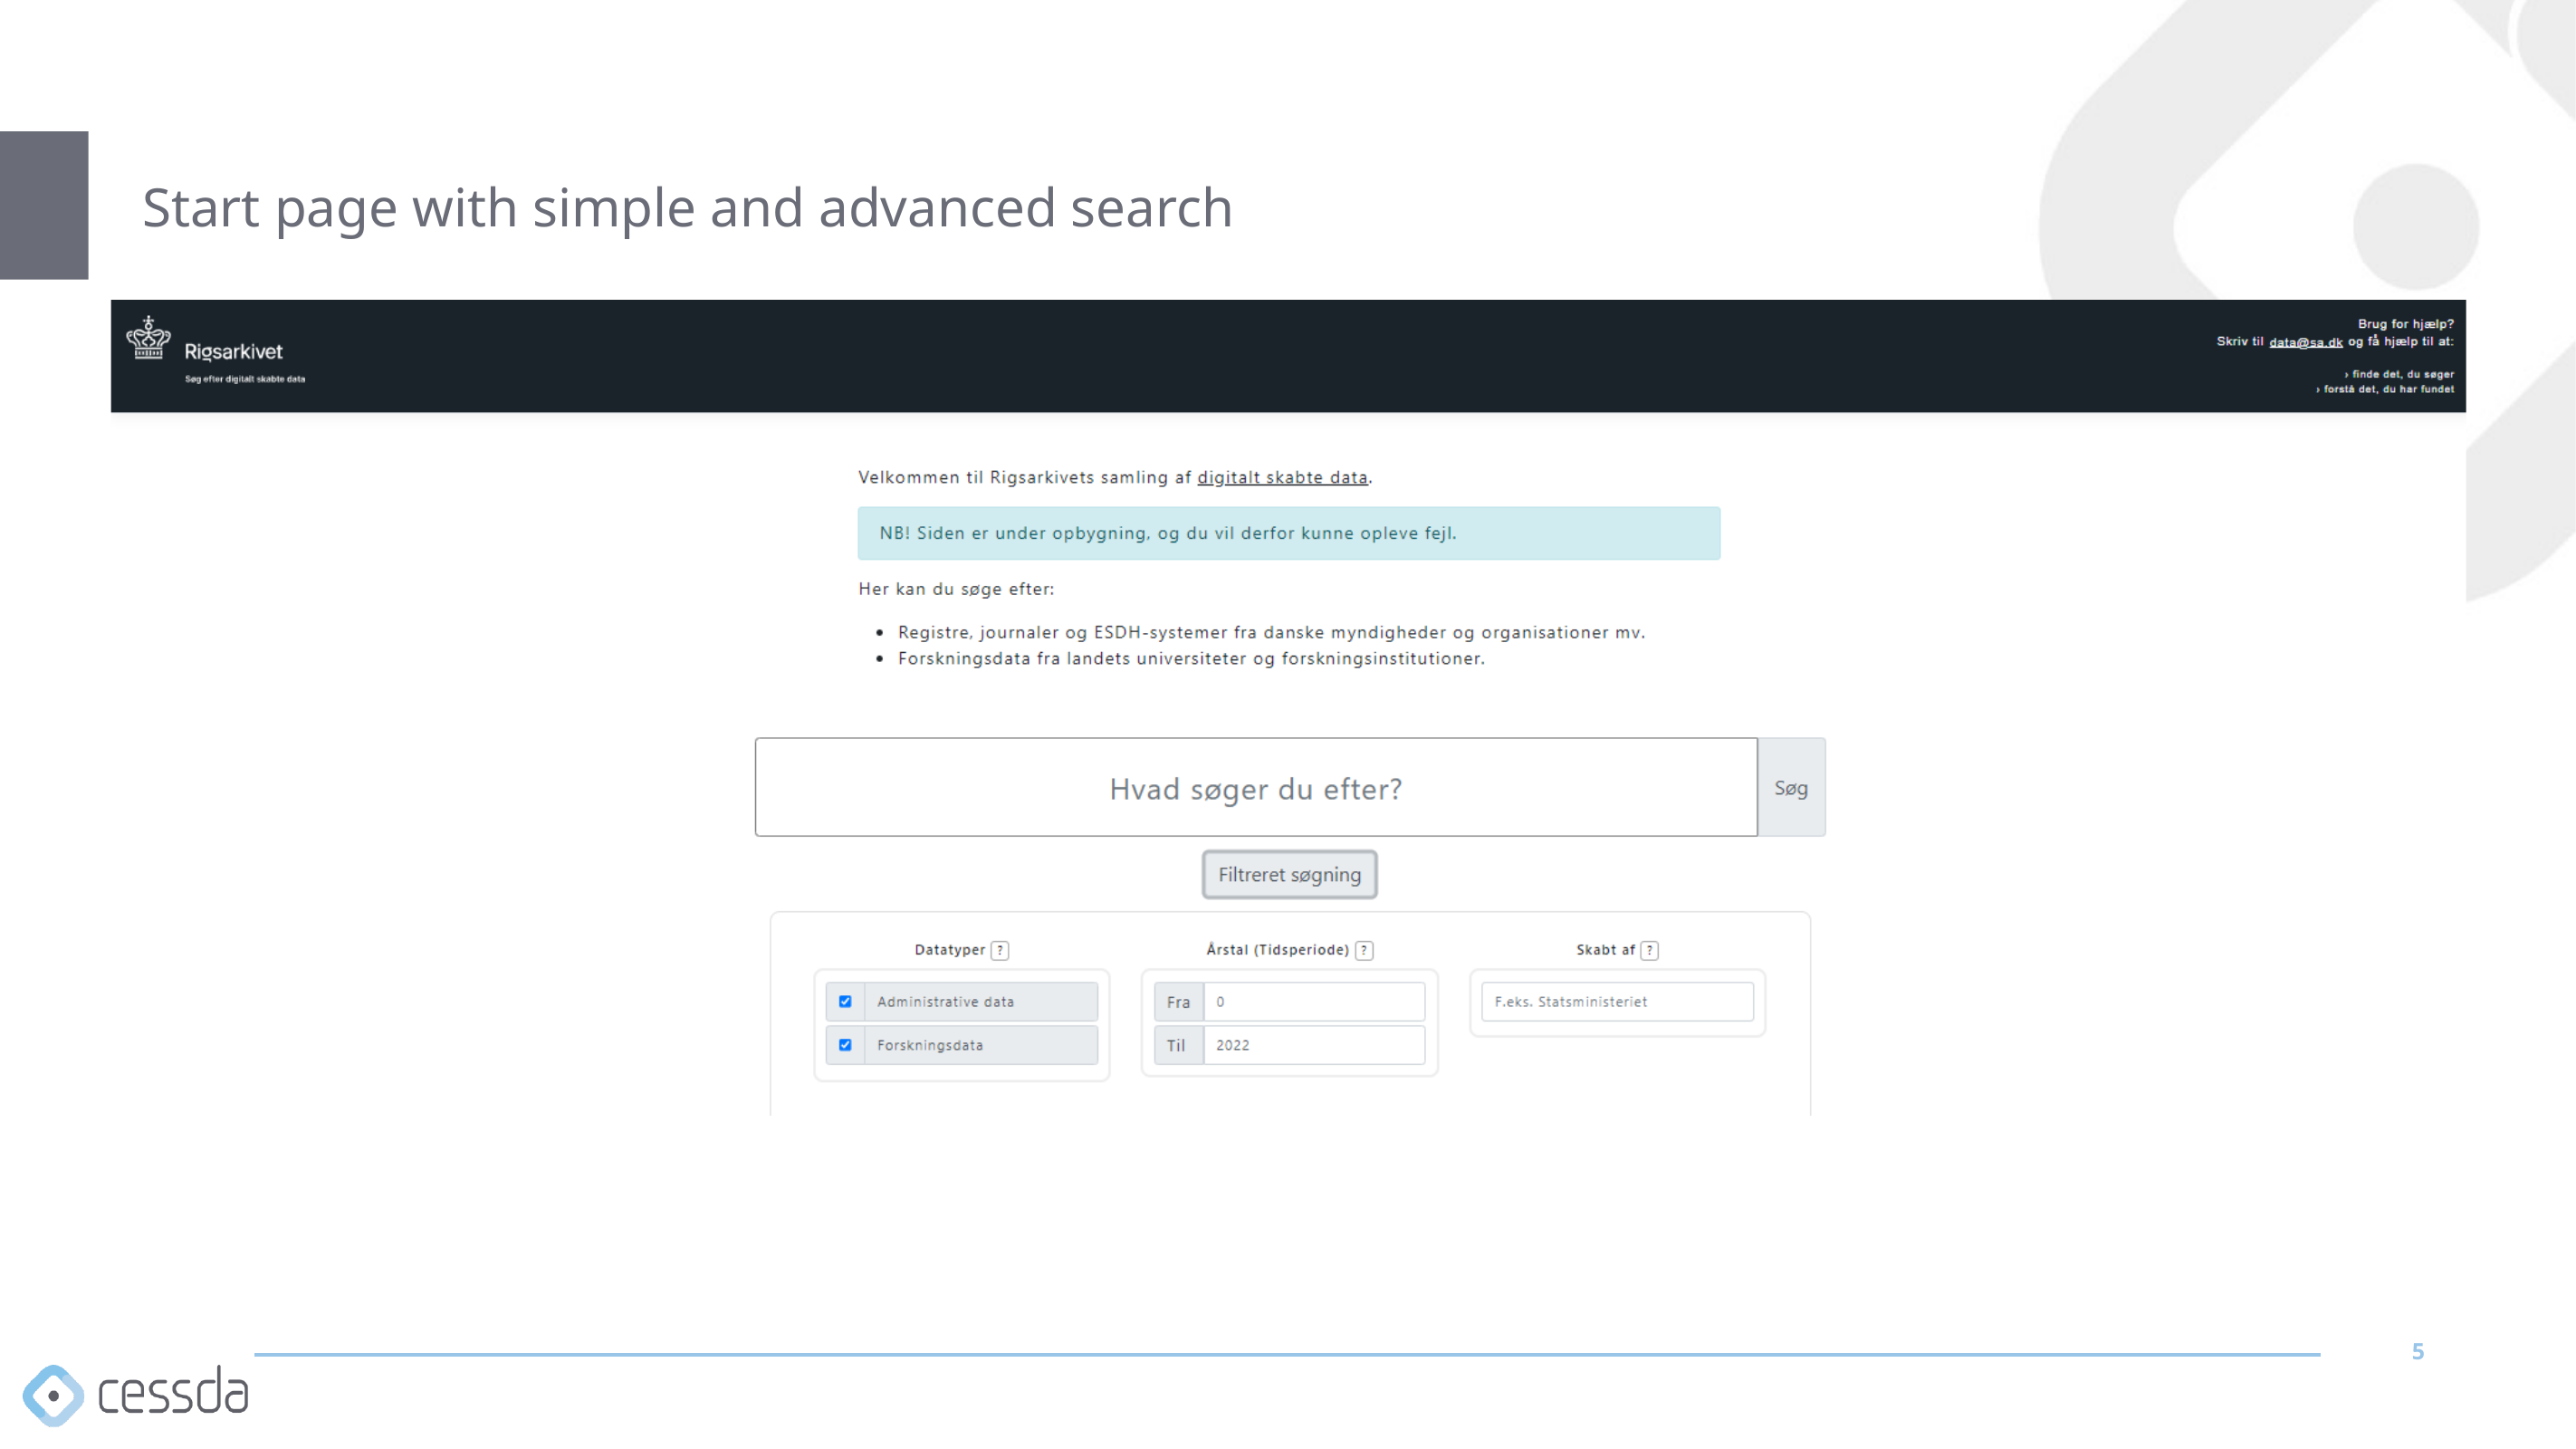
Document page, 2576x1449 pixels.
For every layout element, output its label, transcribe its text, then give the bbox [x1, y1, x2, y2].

slide_number 5 [2373, 1330, 2464, 1379]
title Start page with simple and advanced search [135, 131, 2322, 280]
picture [0, 0, 2576, 1449]
